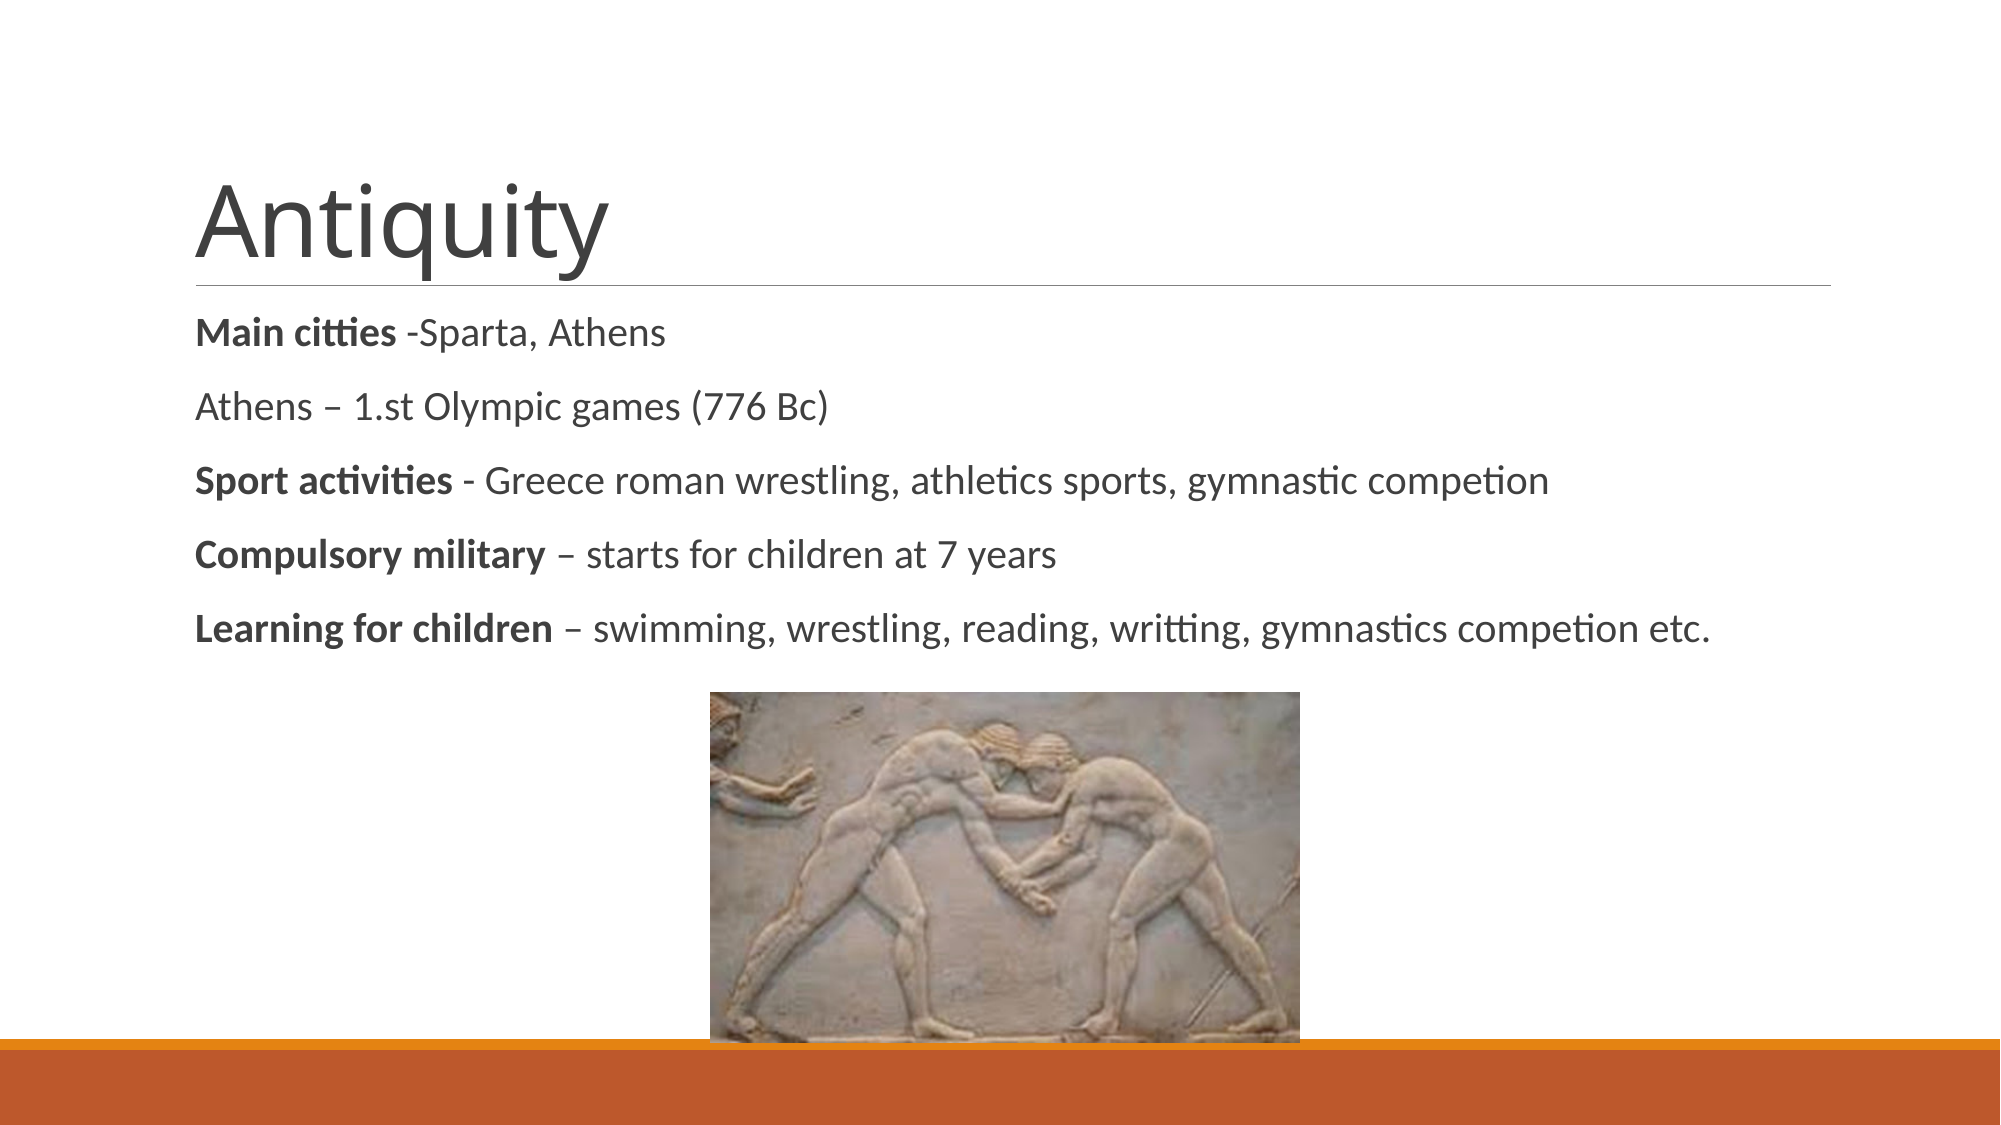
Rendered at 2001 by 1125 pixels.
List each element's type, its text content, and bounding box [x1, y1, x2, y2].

list Main citties -Sparta, Athens Athens – 1.st Olympic games (776 Bc) Sport activities - Greece roman wrestling, athletics sports, gymnastic competion Compulsory military – starts for children at 7 years Learning for children – swimming, wrestling, reading, writting, gymnastics competion etc. [180, 302, 1830, 963]
picture [709, 691, 1301, 1043]
title Antiquity [180, 47, 1830, 285]
